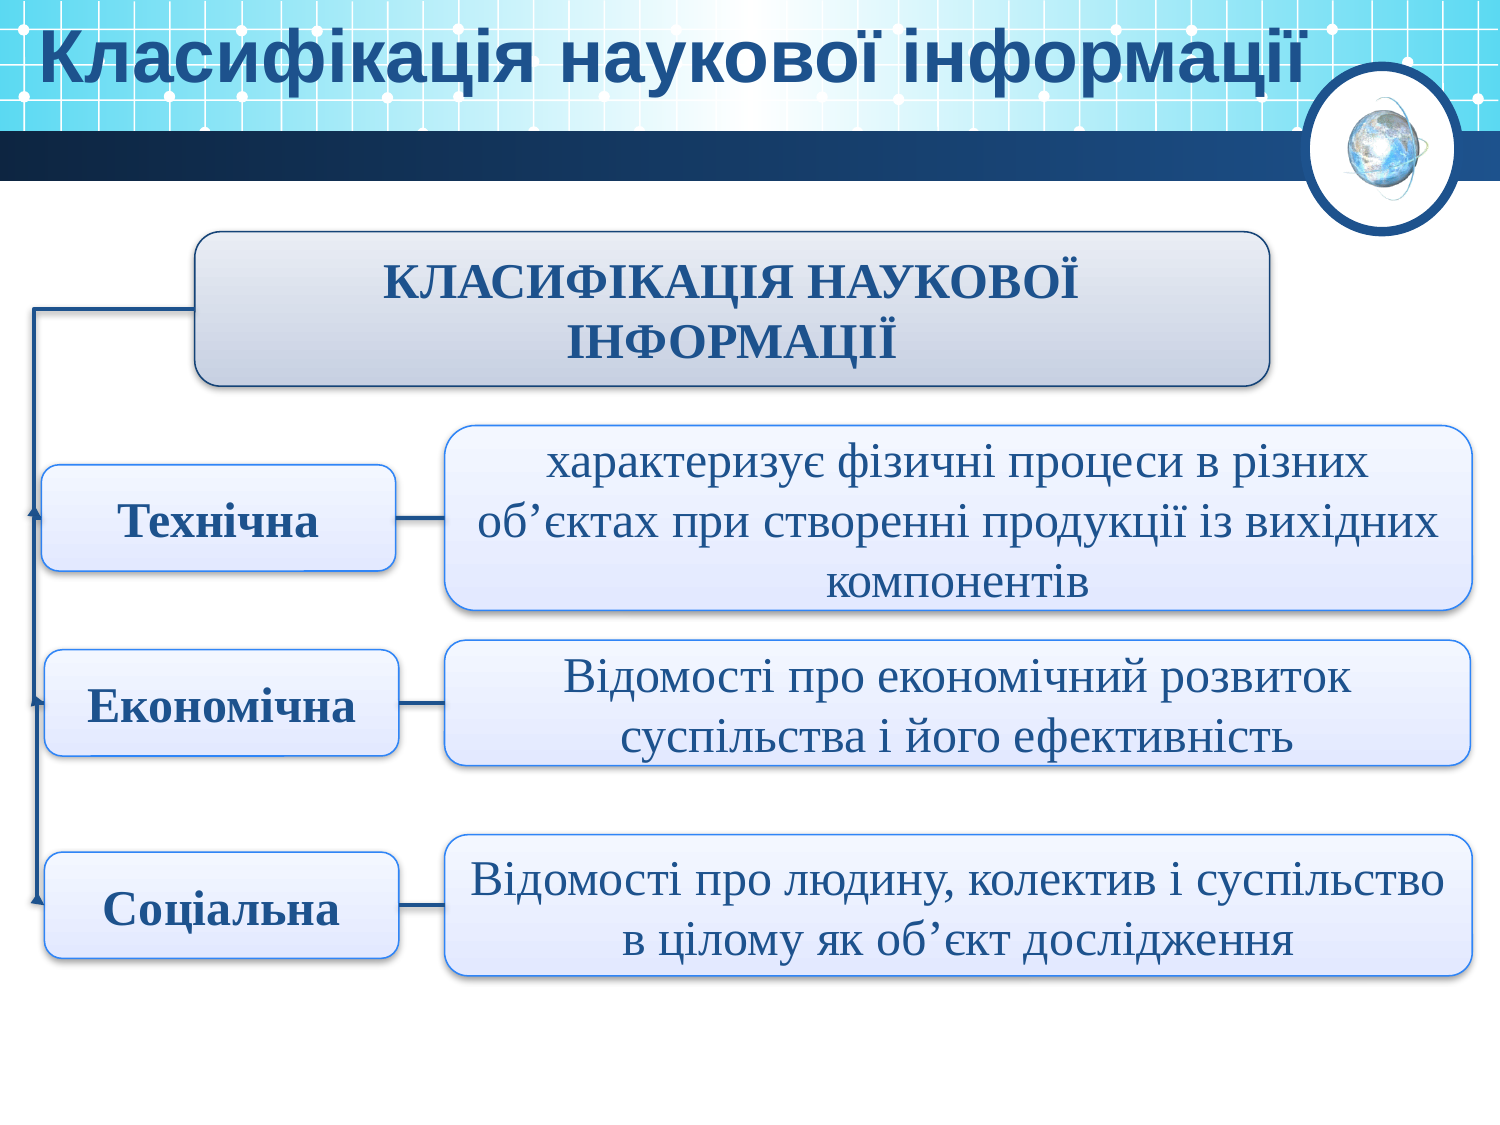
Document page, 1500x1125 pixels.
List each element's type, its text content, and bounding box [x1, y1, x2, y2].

text_box Класифікація наукової інформації [0, 0, 1423, 105]
text_box КЛАСИФІКАЦІЯ НАУКОВОЇ ІНФОРМАЦІЇ [193, 230, 1271, 387]
text_box Відомості про людину, колектив і суспільство в цілому як об’єкт дослідження [443, 833, 1474, 977]
text_box Економічна [50, 648, 400, 757]
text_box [41, 517, 45, 704]
text_box Технічна [50, 463, 397, 572]
text_box Відомості про економічний розвиток суспільства і його ефективність [443, 639, 1472, 767]
picture [1310, 86, 1454, 226]
text_box Соціальна [43, 851, 400, 960]
text_box характеризує фізичні процеси в різних об’єктах при створенні продукції із вихідних компонентів [443, 424, 1474, 612]
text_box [40, 308, 195, 519]
